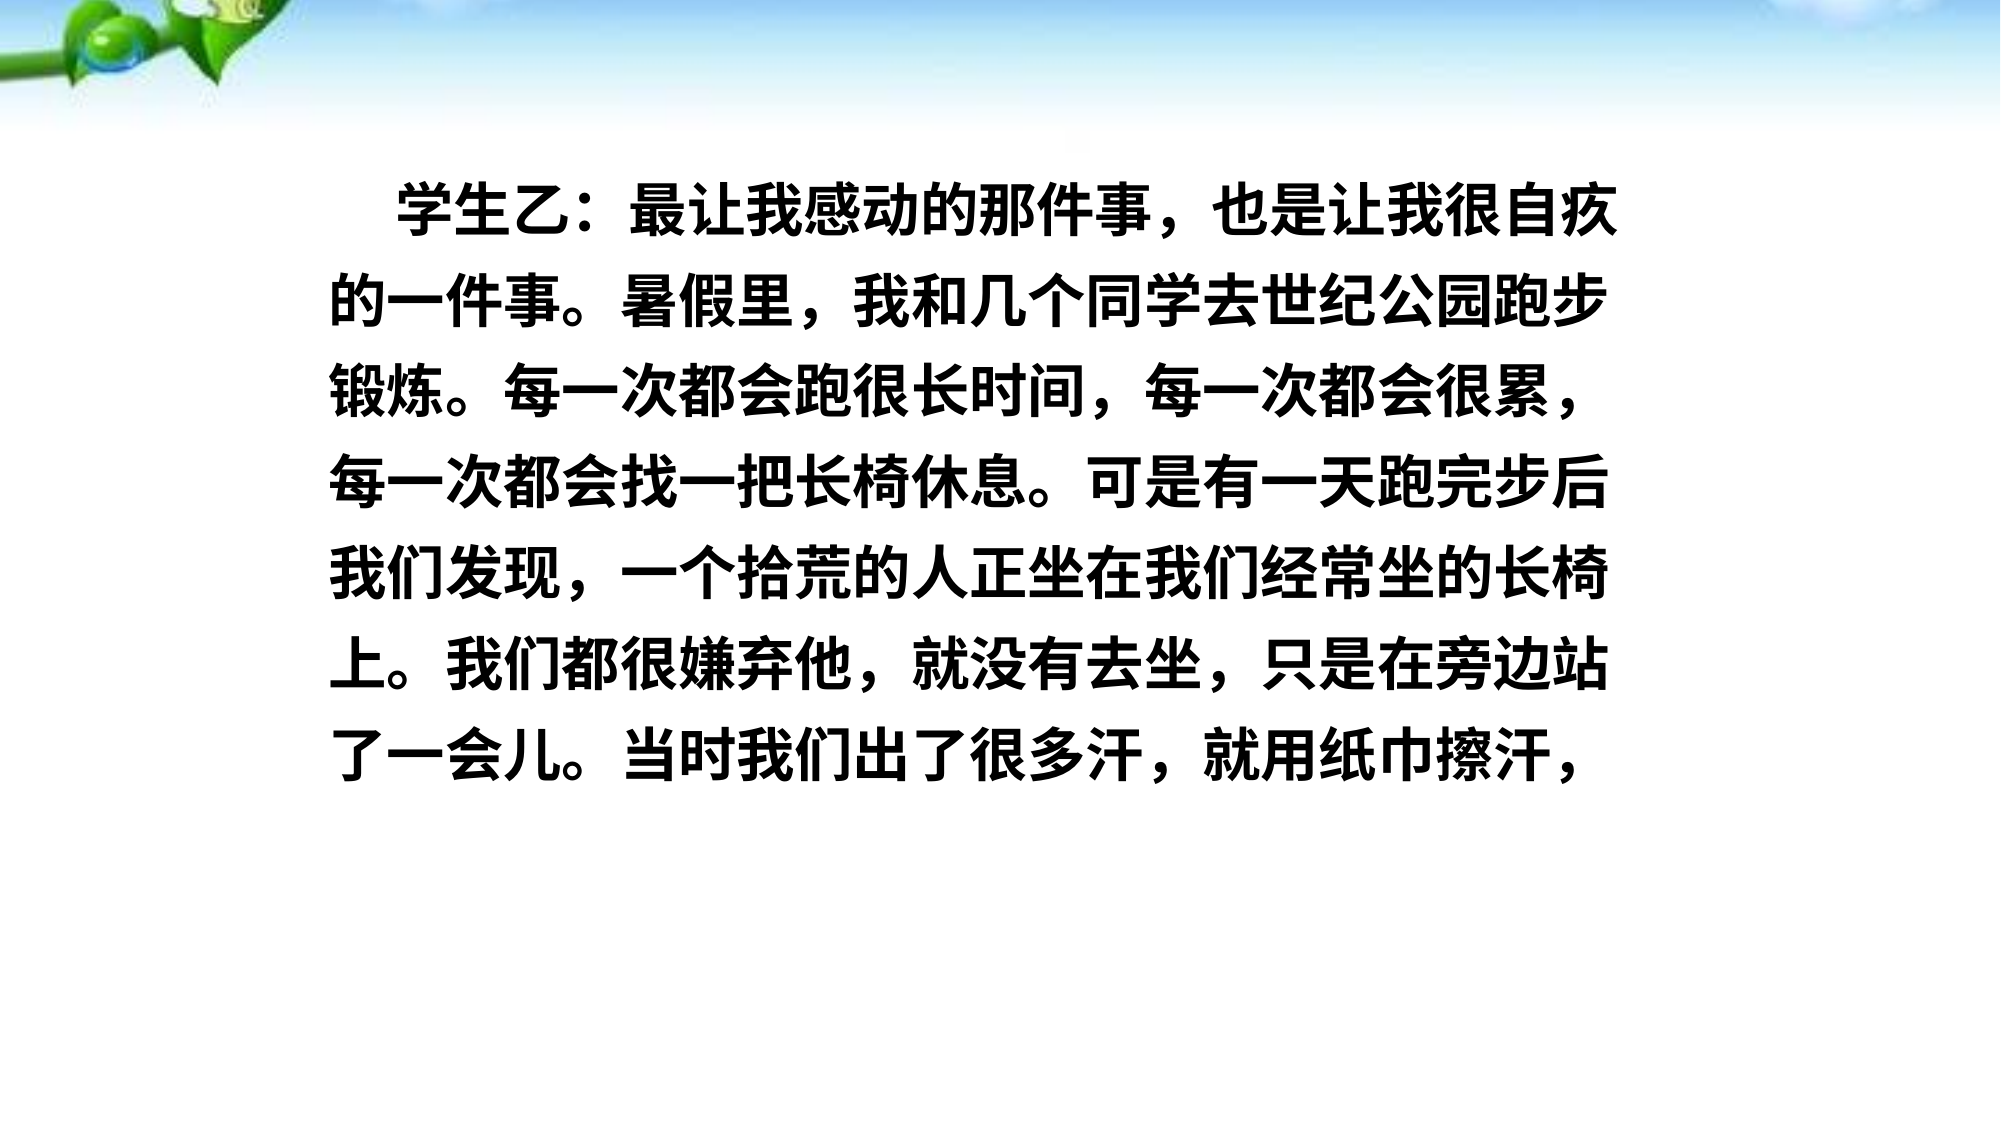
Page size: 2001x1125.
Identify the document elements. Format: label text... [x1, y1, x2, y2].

text_box 学生乙：最让我感动的那件事，也是让我很自疚的一件事。暑假里，我和几个同学去世纪公园跑步锻炼。每一次都会跑很长时间，每一次都会很累，每一次都会找一把长椅休息。可是有一天跑完步后我们发现，一个拾荒的人正坐在我们经常坐的长椅上。我们都很嫌弃他，就没有去坐，只是在旁边站了一会儿。当时我们出了很多汗，就用纸巾擦汗， [314, 144, 1675, 796]
picture [0, 0, 2001, 1125]
